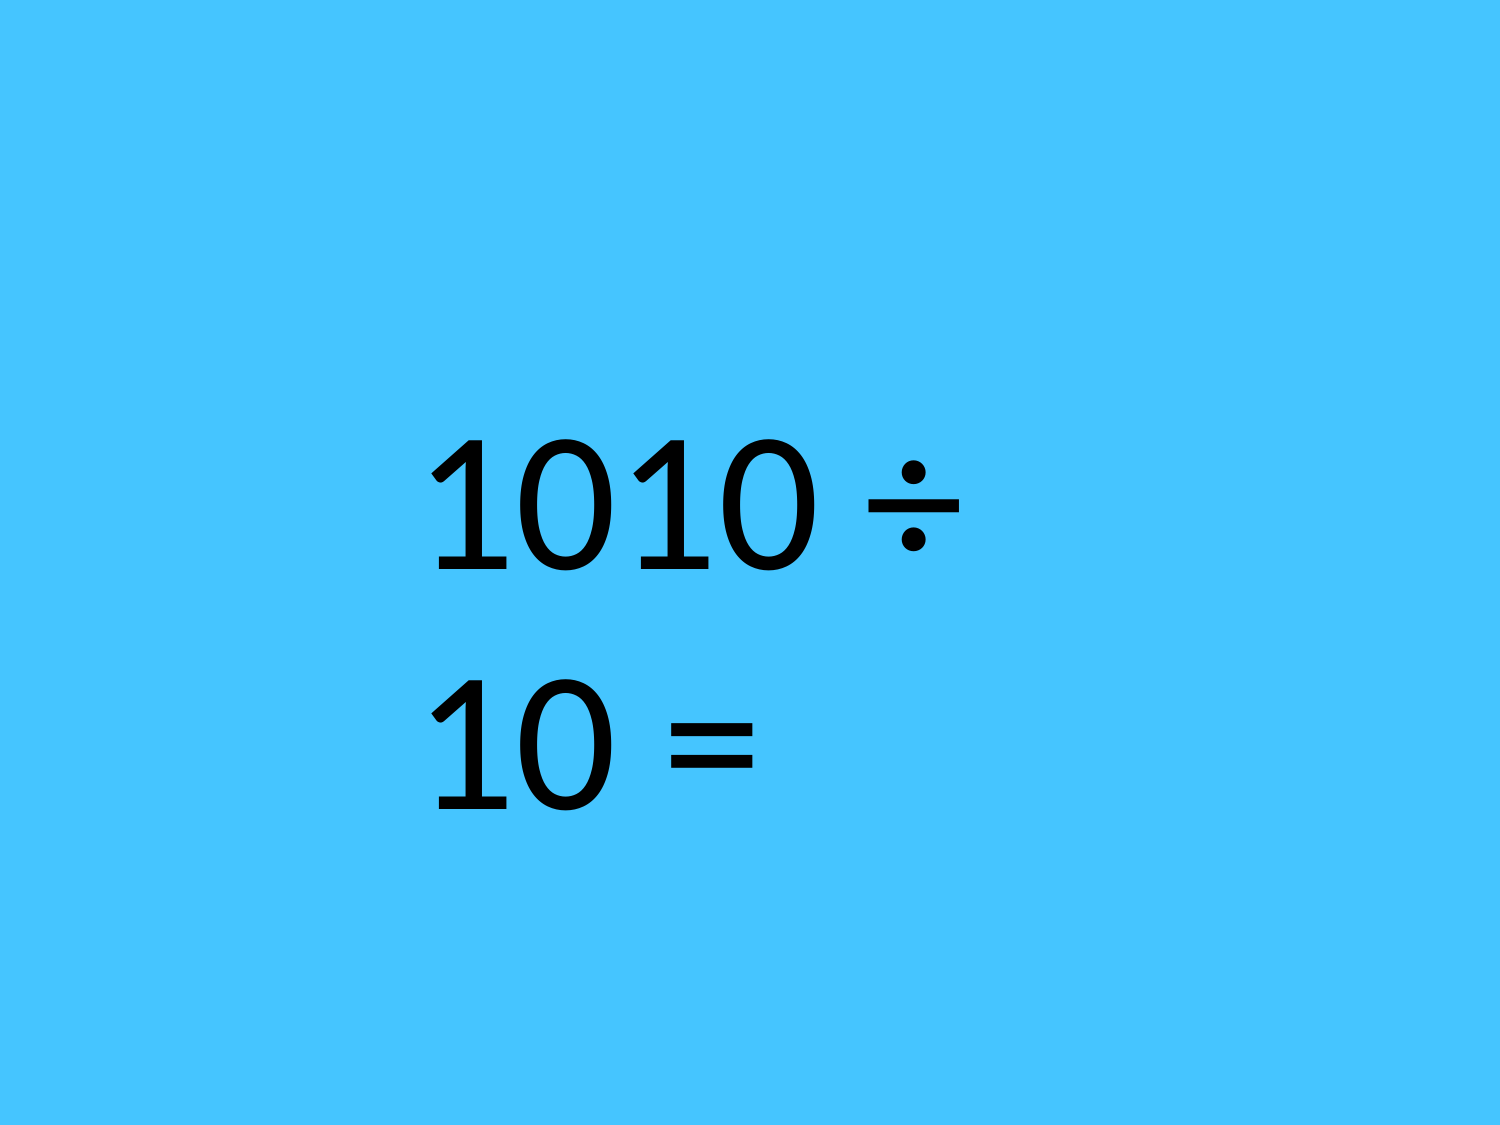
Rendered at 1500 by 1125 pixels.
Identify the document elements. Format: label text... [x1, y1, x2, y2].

text_box 1010 ÷ 10 = [399, 362, 1138, 858]
